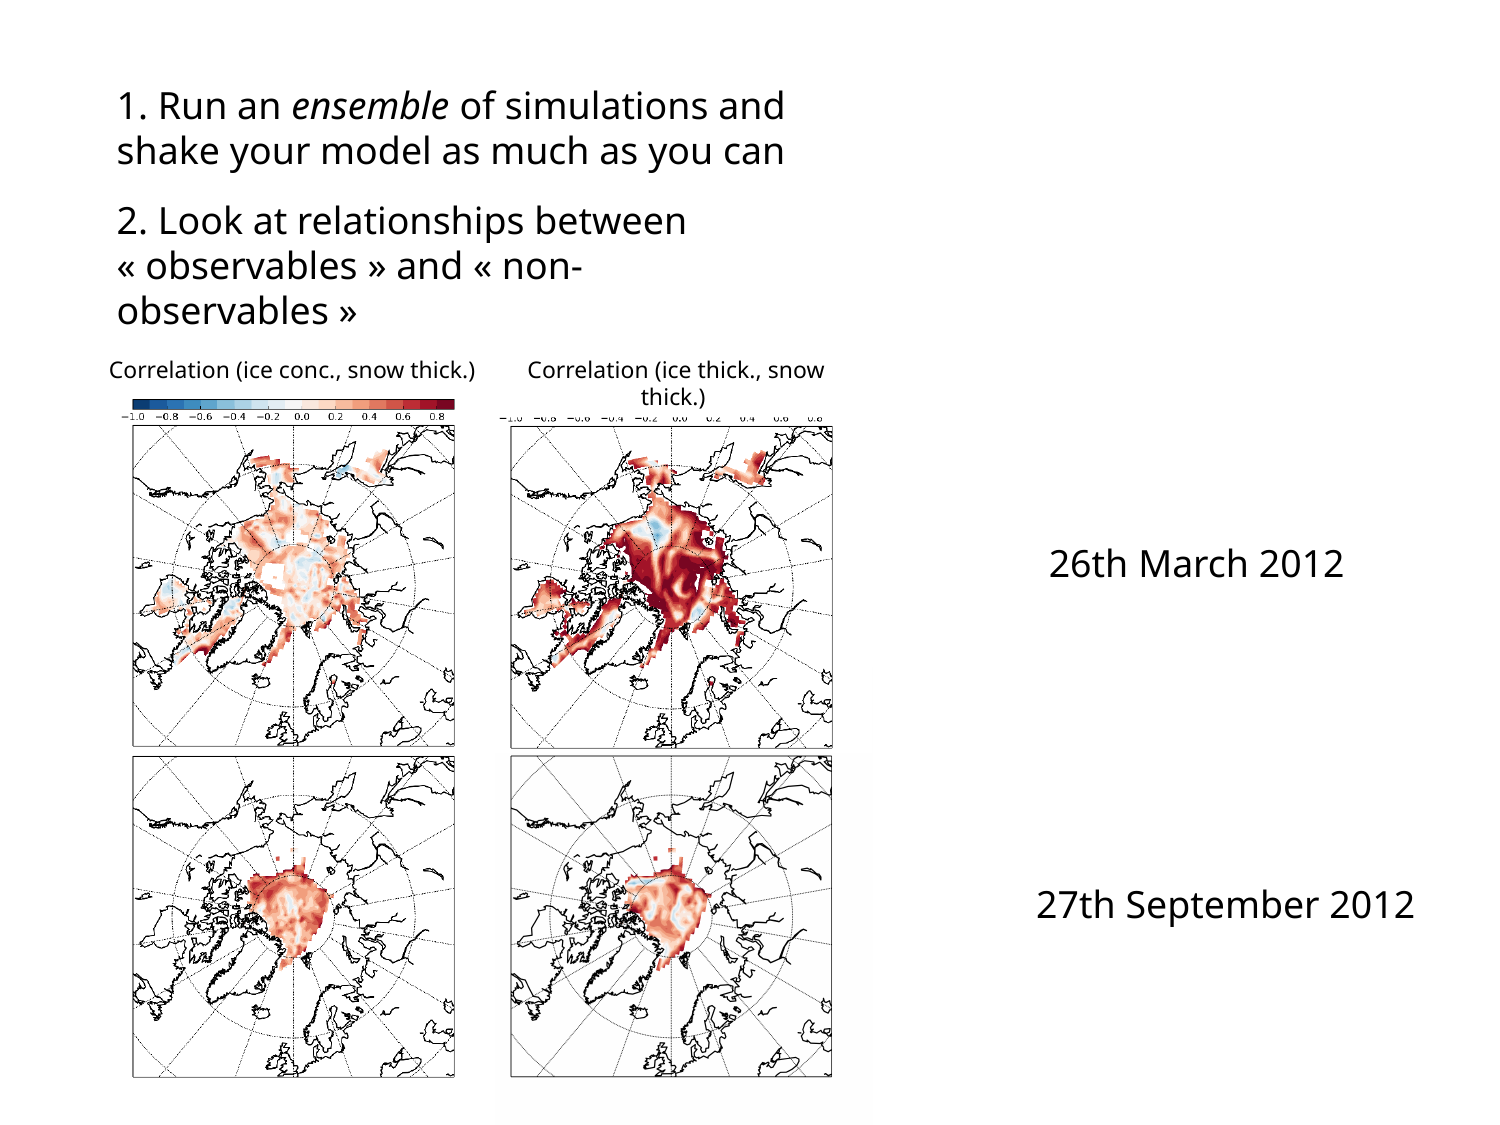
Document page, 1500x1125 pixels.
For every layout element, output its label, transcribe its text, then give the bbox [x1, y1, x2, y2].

text_box 27th September 2012 [1021, 873, 1455, 933]
text_box 26th March 2012 [1033, 532, 1467, 592]
picture [81, 336, 873, 1125]
text_box 2. Look at relationships between « observables » and « non-observables » [101, 189, 817, 337]
text_box 1. Run an ensemble of simulations and shake your model as much as you can [101, 74, 817, 180]
